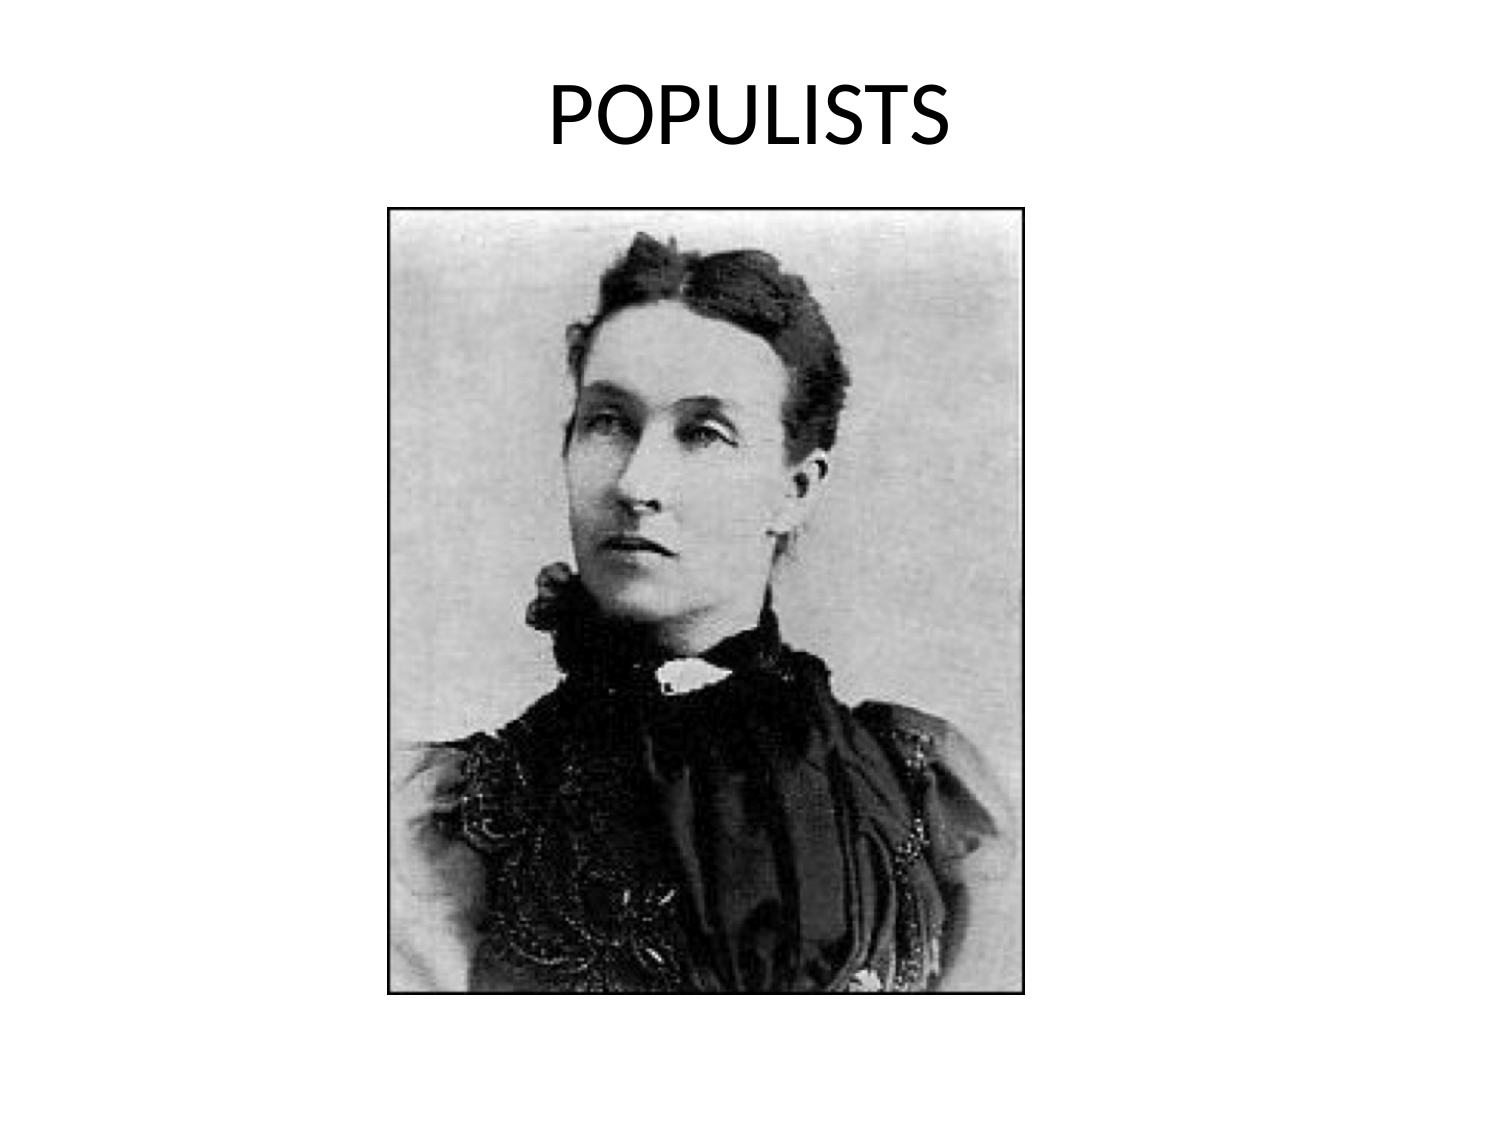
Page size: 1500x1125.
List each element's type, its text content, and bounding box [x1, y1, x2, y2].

title POPULISTS [75, 45, 1425, 233]
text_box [387, 207, 1026, 995]
